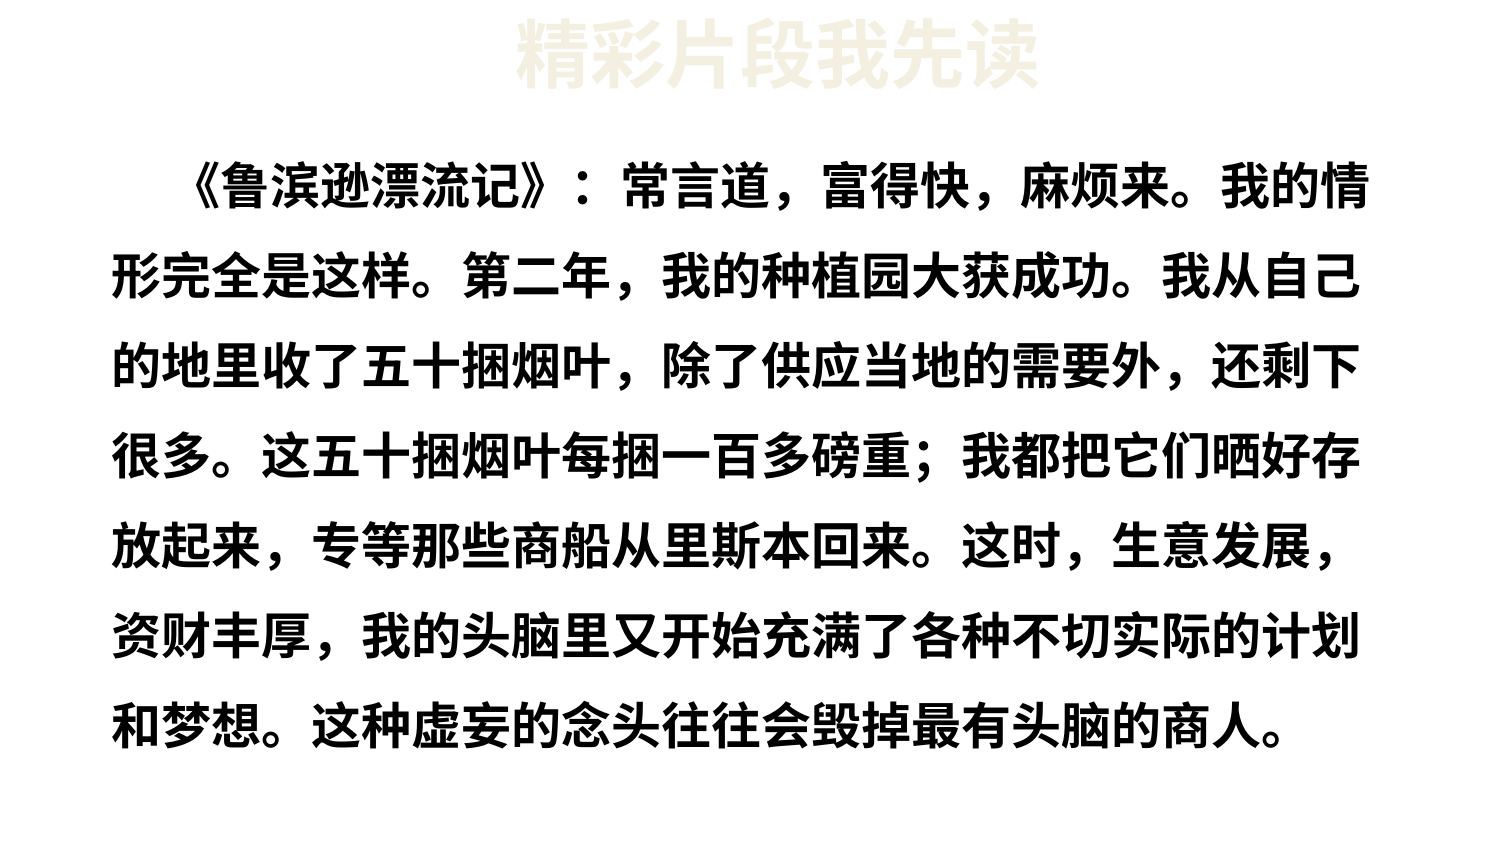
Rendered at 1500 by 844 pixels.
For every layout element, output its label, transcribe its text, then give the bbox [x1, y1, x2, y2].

text_box 精彩片段我先读 [500, 0, 1056, 106]
text_box 《鲁滨逊漂流记》：常言道，富得快，麻烦来。我的情形完全是这样。第二年，我的种植园大获成功。我从自己的地里收了五十捆烟叶，除了供应当地的需要外，还剩下很多。这五十捆烟叶每捆一百多磅重；我都把它们晒好存放起来，专等那些商船从里斯本回来。这时，生意发展，资财丰厚，我的头脑里又开始充满了各种不切实际的计划和梦想。这种虚妄的念头往往会毁掉最有头脑的商人。 [96, 116, 1406, 844]
